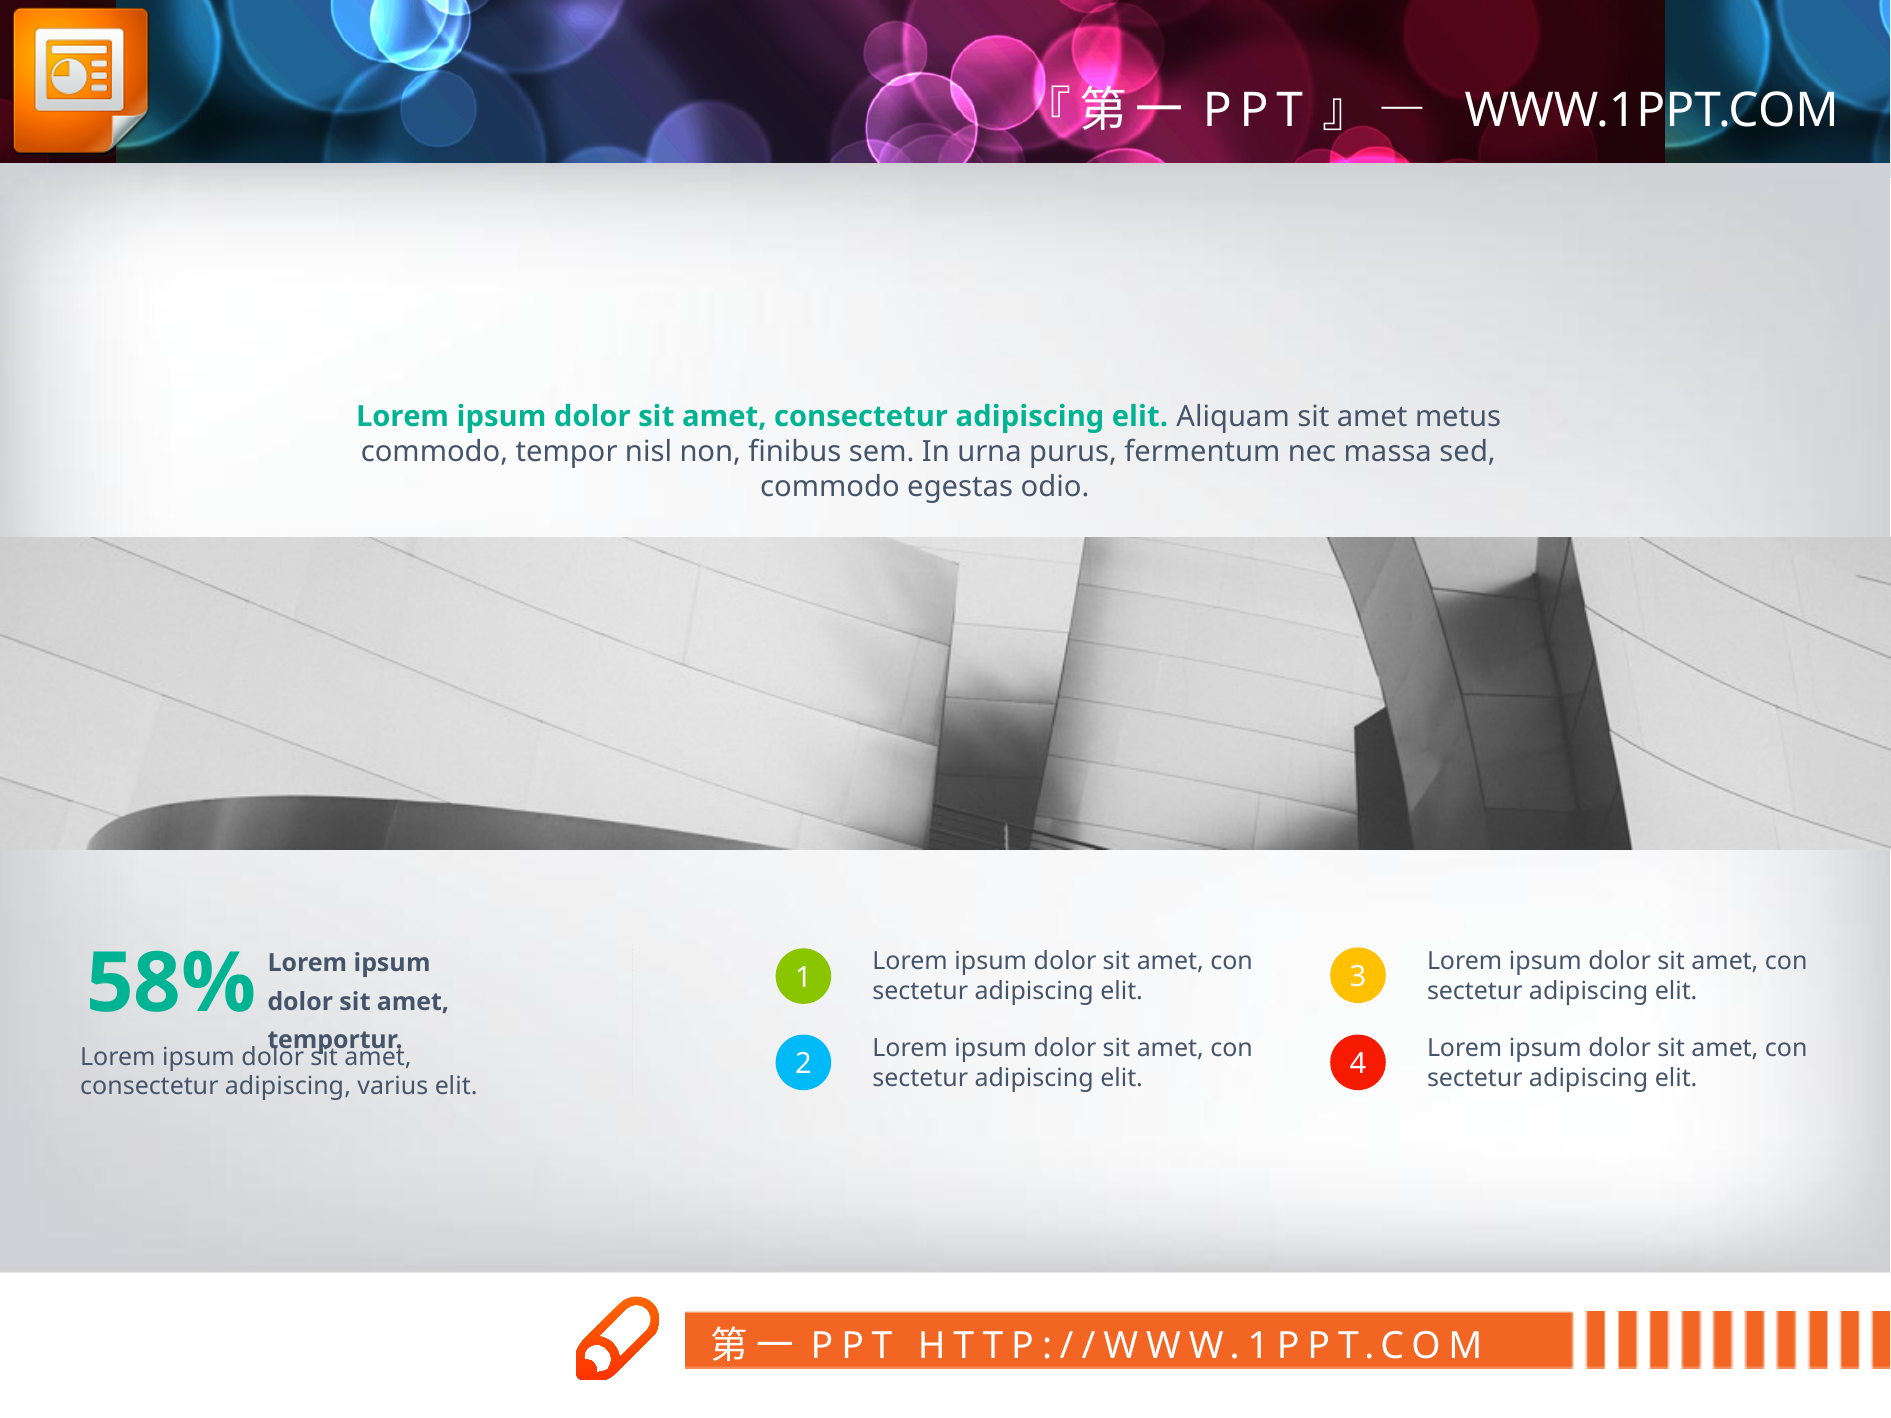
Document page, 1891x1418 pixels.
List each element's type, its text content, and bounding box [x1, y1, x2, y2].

text_box Lorem ipsum dolor sit amet, consectetur adipiscing, varius elit. [65, 1032, 503, 1108]
text_box Lorem ipsum dolor sit amet, temportur. [252, 929, 503, 1032]
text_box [775, 1034, 832, 1091]
picture [0, 0, 1891, 1275]
text_box Lorem ipsum dolor sit amet, con sectetur adipiscing elit. [1412, 937, 1827, 1012]
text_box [775, 948, 832, 1005]
text_box Lorem ipsum dolor sit amet, consectetur adipiscing elit. Aliquam sit amet metus commodo, tempor nisl non, finibus sem. In urna purus, fermentum nec massa sed, commodo egestas odio. [279, 389, 1579, 510]
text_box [1329, 1034, 1386, 1091]
text_box Lorem ipsum dolor sit amet, con sectetur adipiscing elit. [857, 937, 1272, 1012]
text_box Lorem ipsum dolor sit amet, con sectetur adipiscing elit. [857, 1024, 1272, 1100]
picture [685, 1311, 1891, 1369]
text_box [1329, 947, 1386, 1004]
text_box 58% [71, 920, 272, 1032]
text_box Lorem ipsum dolor sit amet, con sectetur adipiscing elit. [1412, 1024, 1827, 1100]
